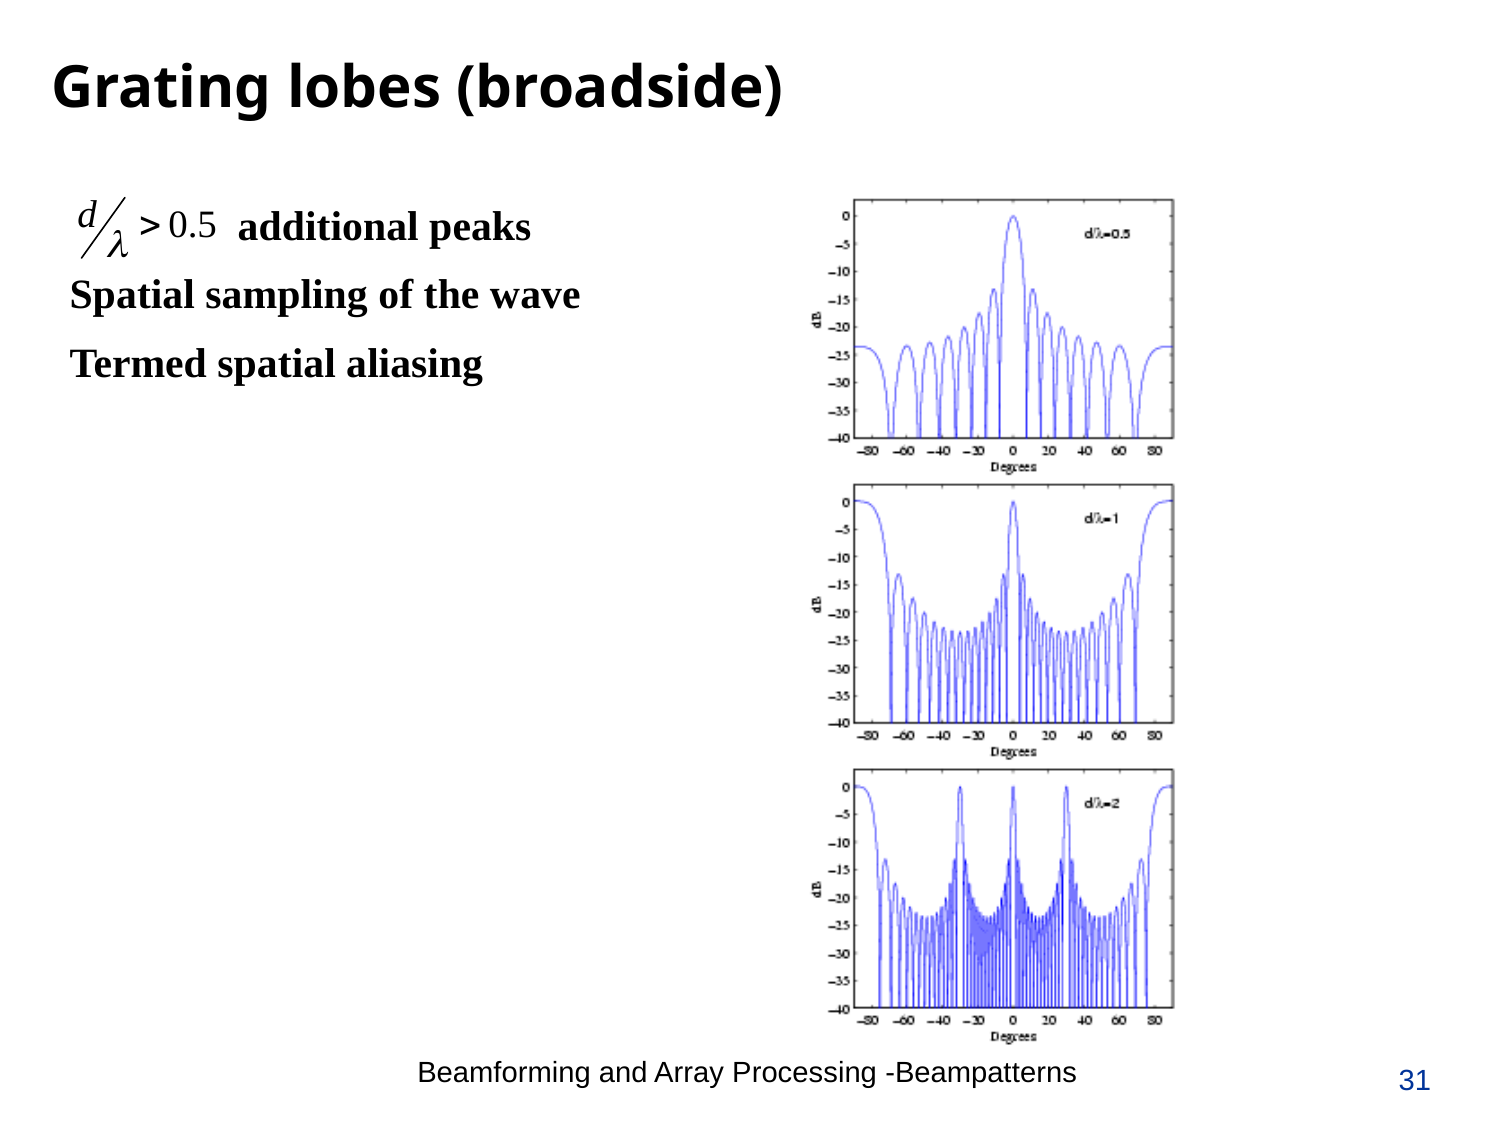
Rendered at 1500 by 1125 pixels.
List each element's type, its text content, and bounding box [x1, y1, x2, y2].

list additional peaks Spatial sampling of the wave Termed spatial aliasing [54, 181, 1447, 1042]
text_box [71, 188, 225, 267]
picture [798, 194, 1193, 1053]
slide_number 31 [1207, 1055, 1447, 1102]
title Grating lobes (broadside) [35, 41, 965, 167]
